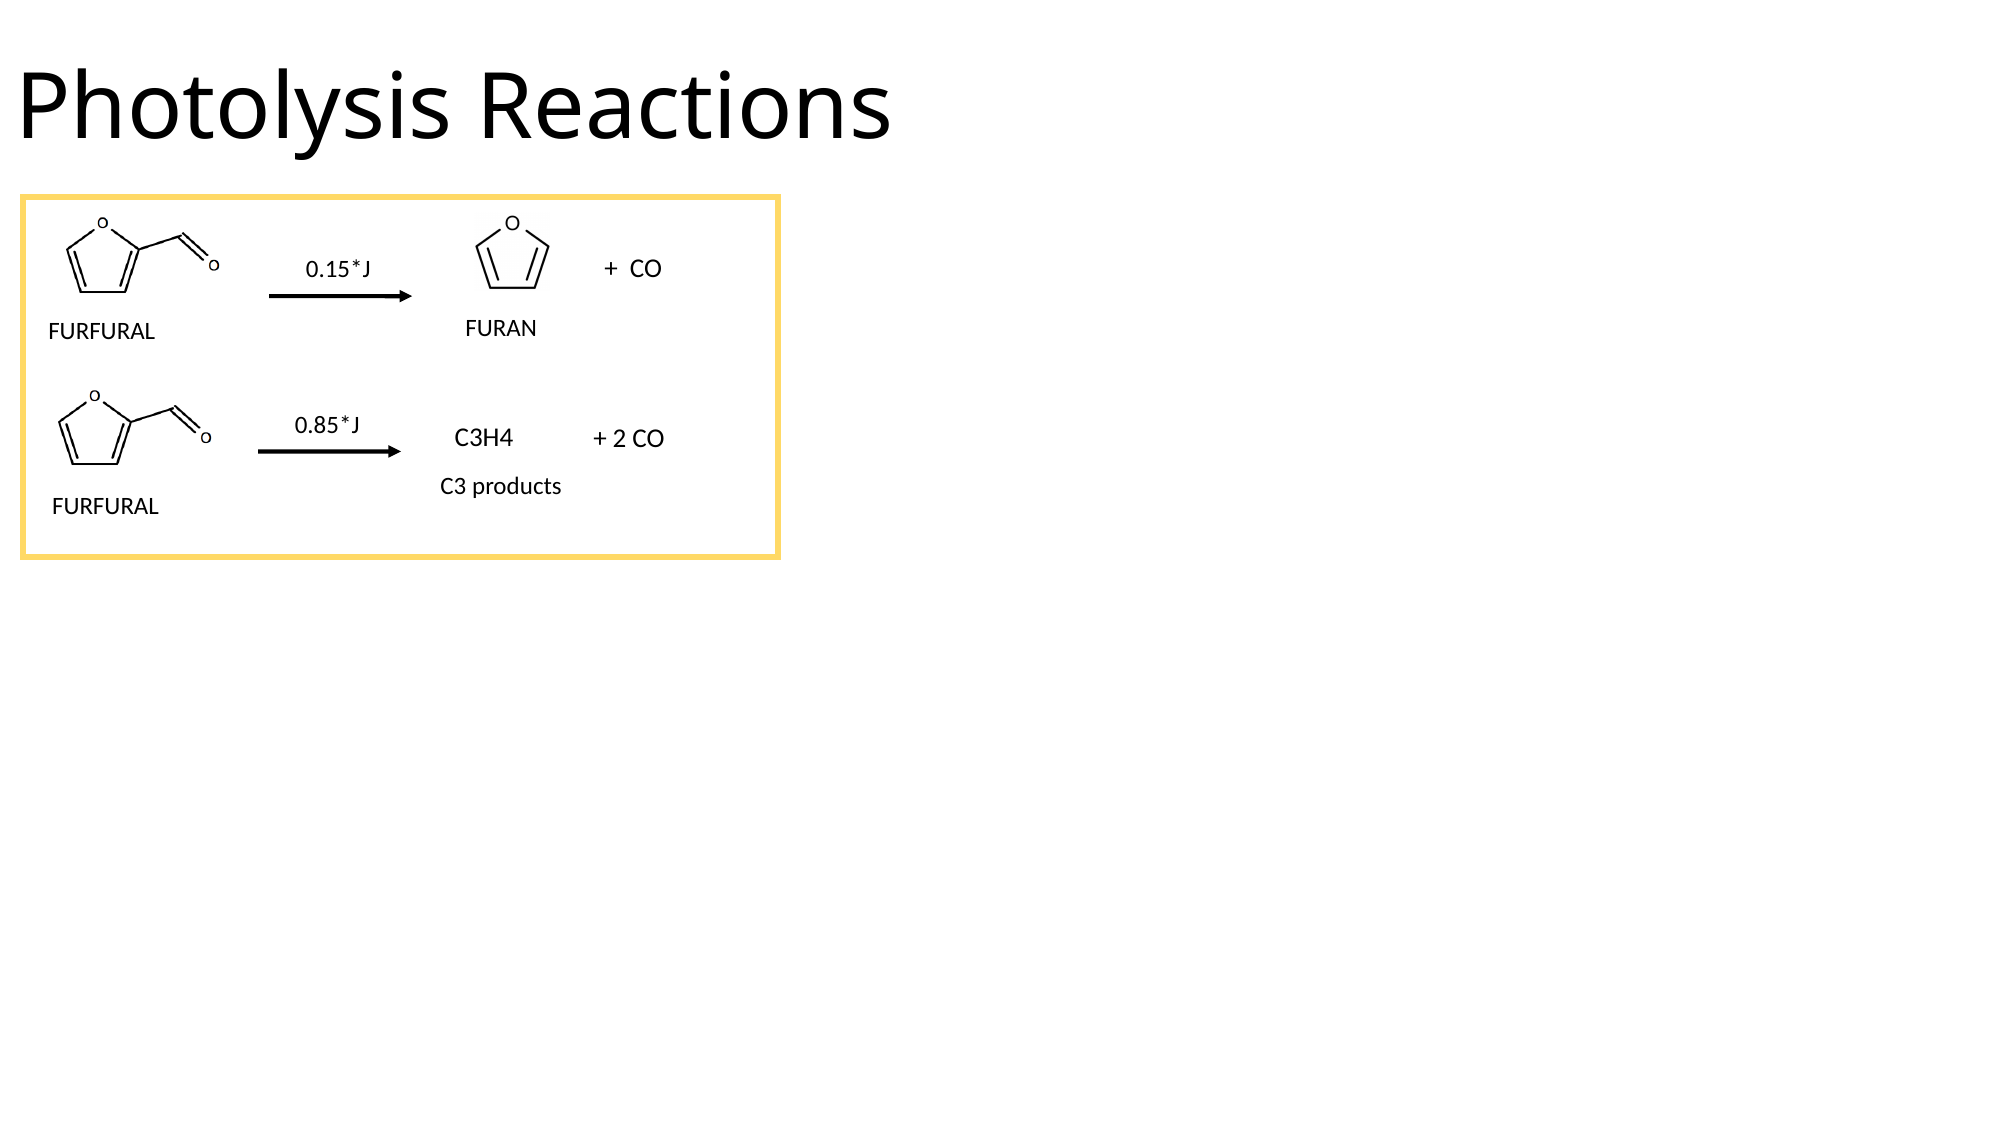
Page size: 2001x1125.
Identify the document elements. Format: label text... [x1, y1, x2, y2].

text_box FURFURAL [37, 482, 175, 527]
text_box 0.15*J [291, 245, 386, 291]
text_box C3H4 [439, 411, 577, 459]
picture [27, 376, 220, 482]
text_box [258, 445, 402, 458]
text_box FURAN [450, 304, 588, 350]
text_box + CO [589, 243, 678, 291]
text_box 0.85*J [280, 400, 375, 446]
picture [35, 204, 228, 310]
text_box FURFURAL [33, 306, 171, 352]
text_box + 2 CO [578, 413, 680, 461]
text_box [22, 218, 779, 558]
picture [474, 212, 550, 291]
text_box C3 products [425, 461, 577, 507]
title Photolysis Reactions [0, 0, 1942, 218]
text_box [269, 289, 413, 303]
